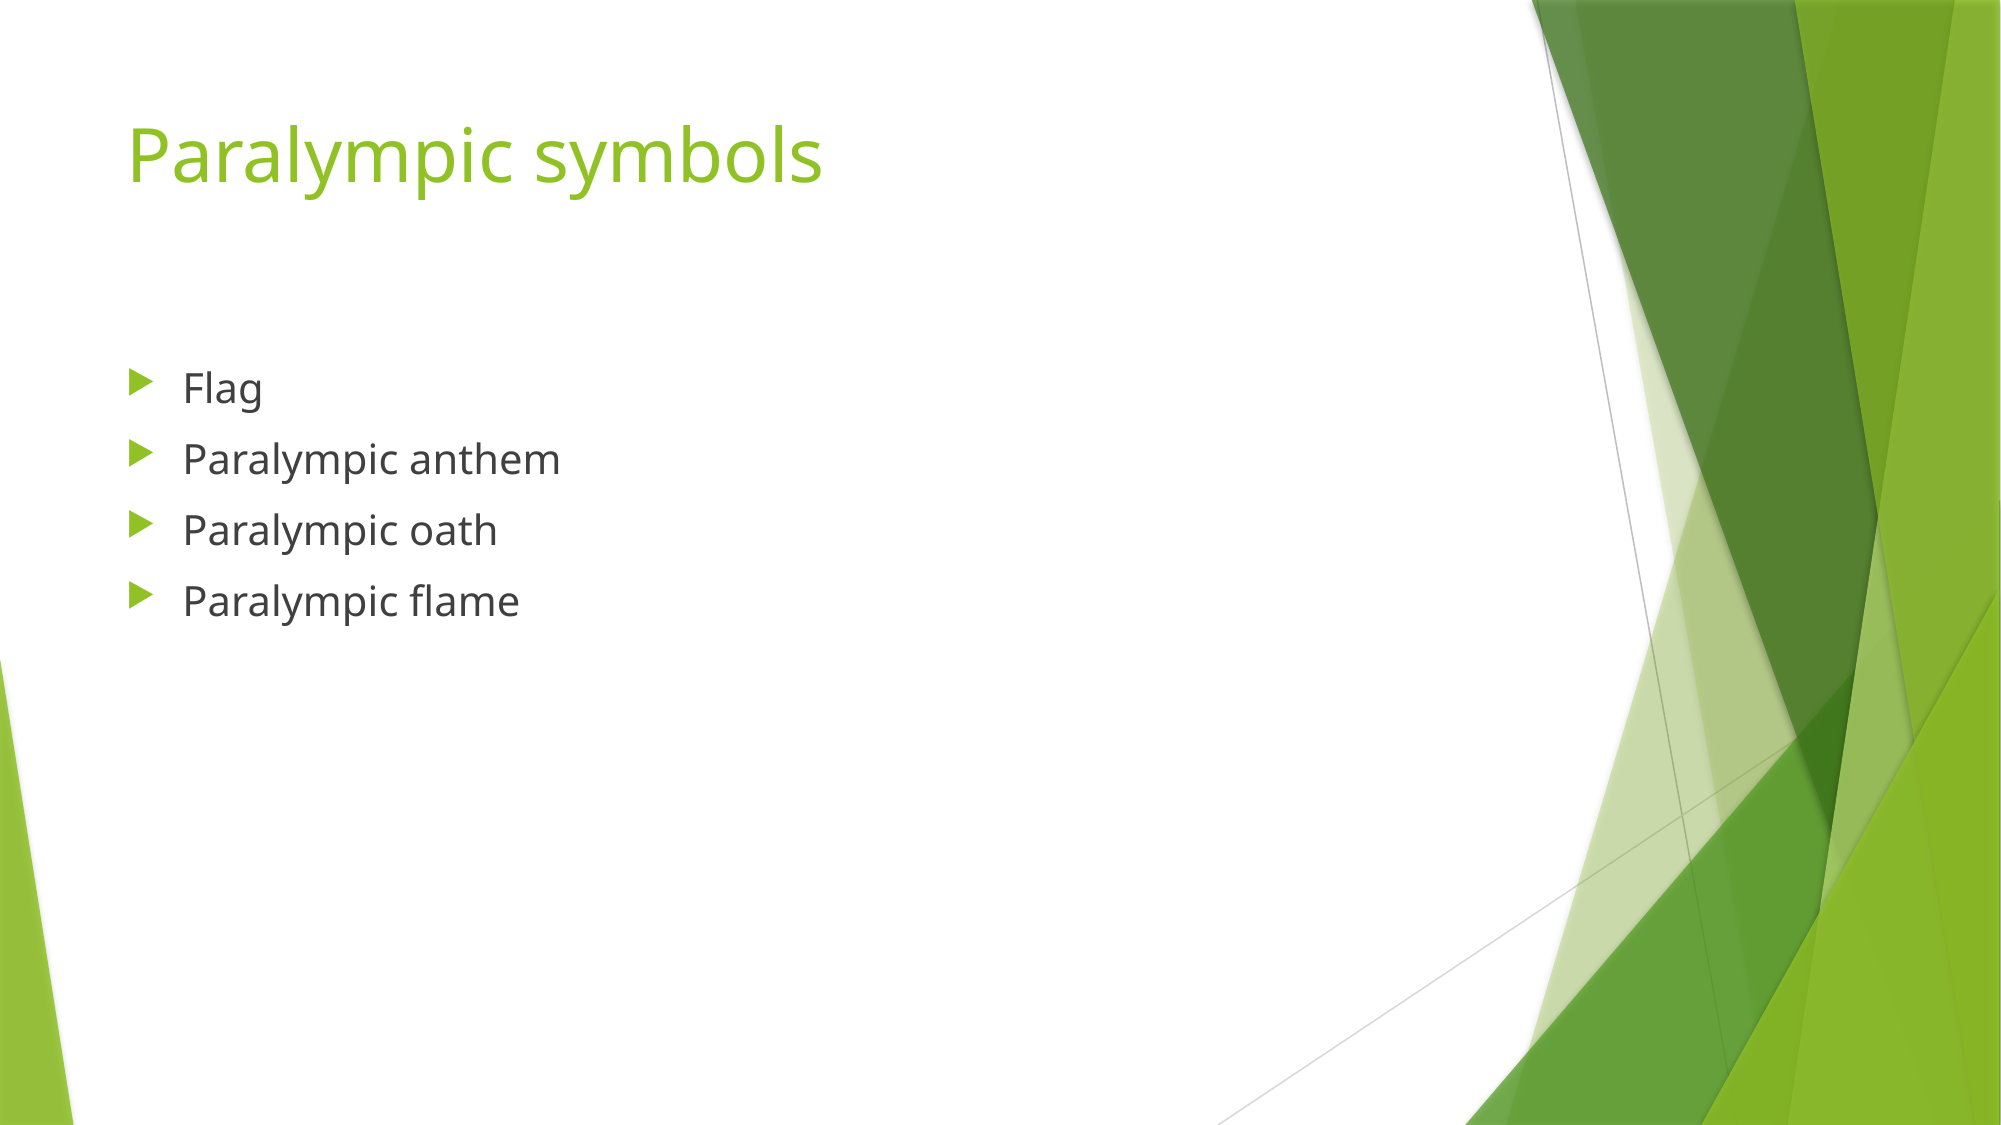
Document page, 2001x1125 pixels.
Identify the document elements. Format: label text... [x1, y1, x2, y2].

title Paralympic symbols [111, 99, 1522, 317]
list Flag Paralympic anthem Paralympic oath Paralympic flame [111, 354, 1522, 992]
